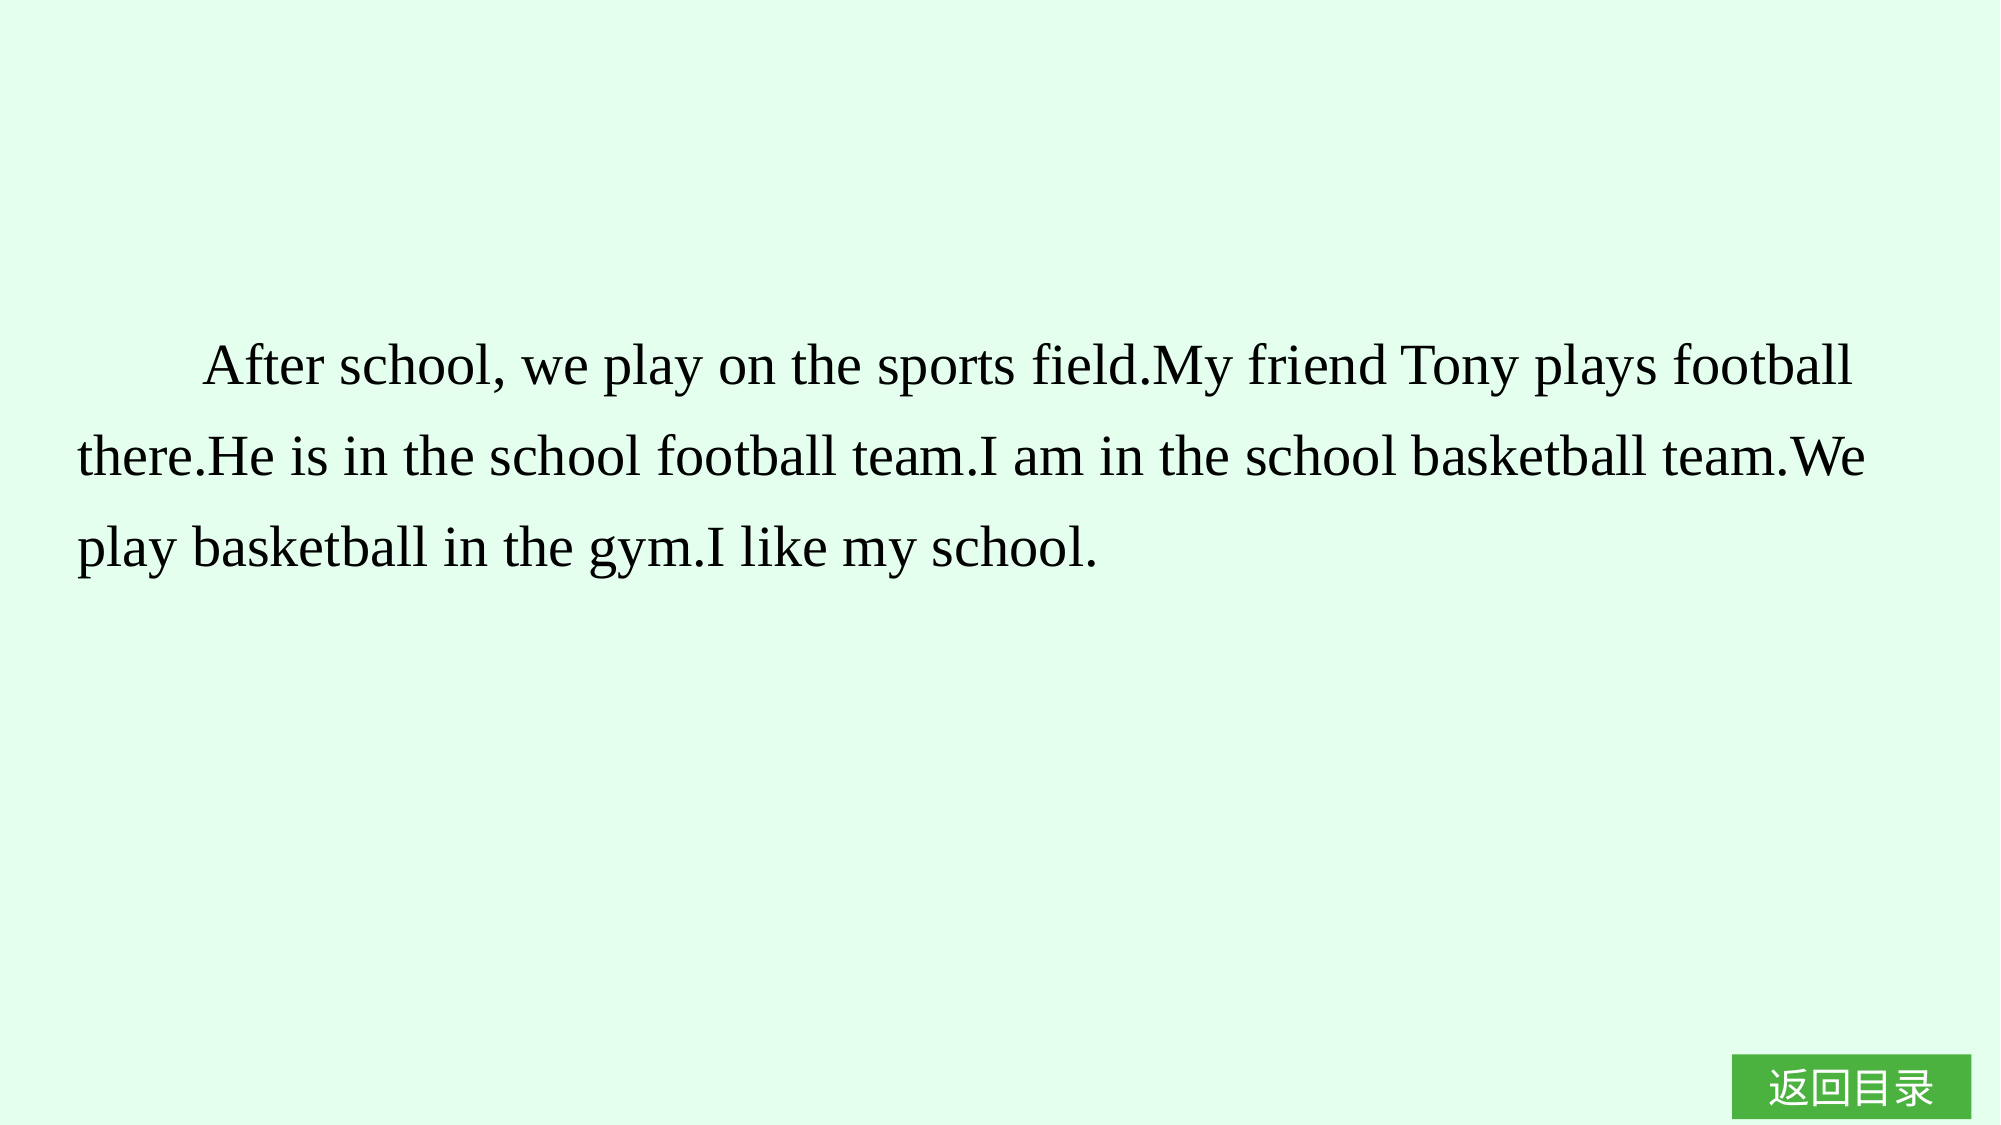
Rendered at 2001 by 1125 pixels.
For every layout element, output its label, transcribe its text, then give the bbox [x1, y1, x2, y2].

text_box After school, we play on the sports field.My friend Tony plays football there.He is in the school football team.I am in the school basketball team.We play basketball in the gym.I like my school. [62, 298, 1938, 586]
